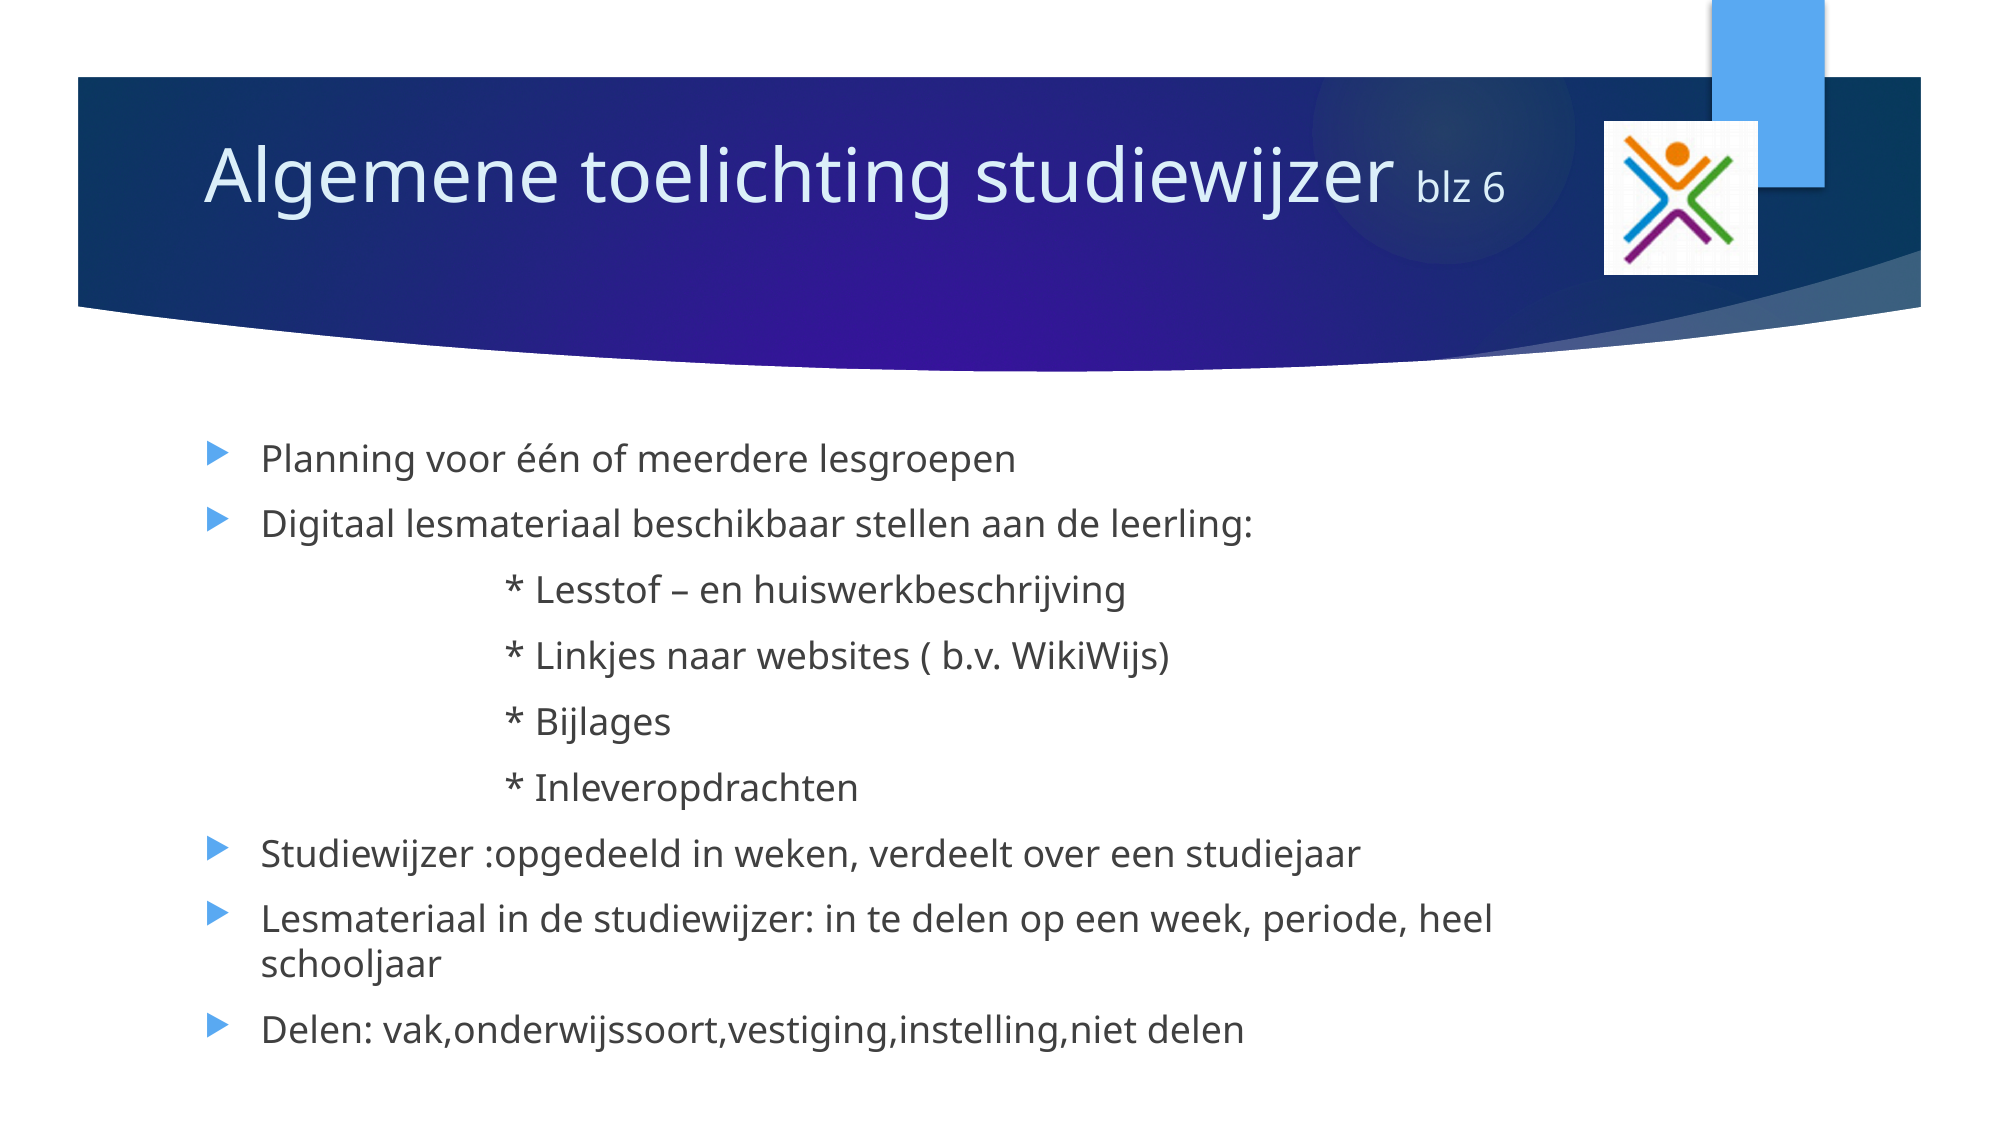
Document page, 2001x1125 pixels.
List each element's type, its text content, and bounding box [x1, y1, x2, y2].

list Planning voor één of meerdere lesgroepen Digitaal lesmateriaal beschikbaar stellen aan de leerling: * Lesstof – en huiswerkbeschrijving * Linkjes naar websites ( b.v. WikiWijs) * Bijlages * Inleveropdrachten Studiewijzer :opgedeeld in weken, verdeelt over een studiejaar Lesmateriaal in de studiewijzer: in te delen op een week, periode, heel schooljaar Delen: vak,onderwijssoort,vestiging,instelling,niet delen [189, 427, 1638, 1080]
title Algemene toelichting studiewijzer blz 6 [189, 134, 1627, 301]
picture [1604, 121, 1759, 276]
